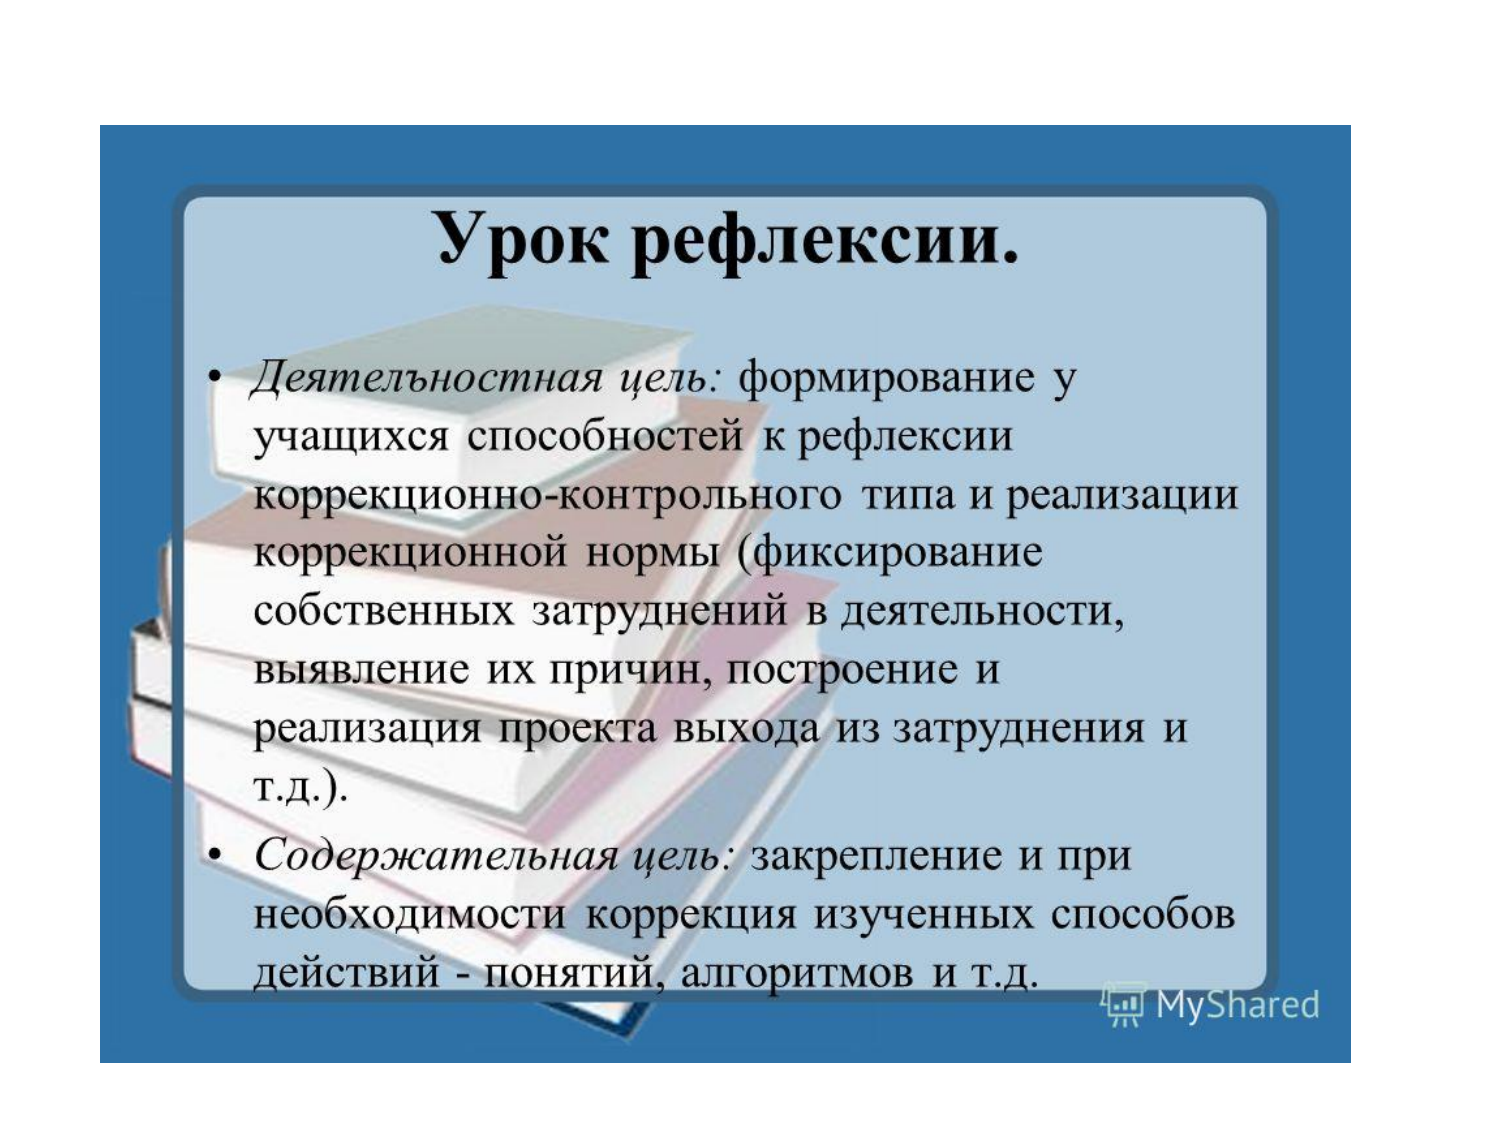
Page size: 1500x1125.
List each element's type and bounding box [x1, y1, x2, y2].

picture [100, 125, 1351, 1064]
